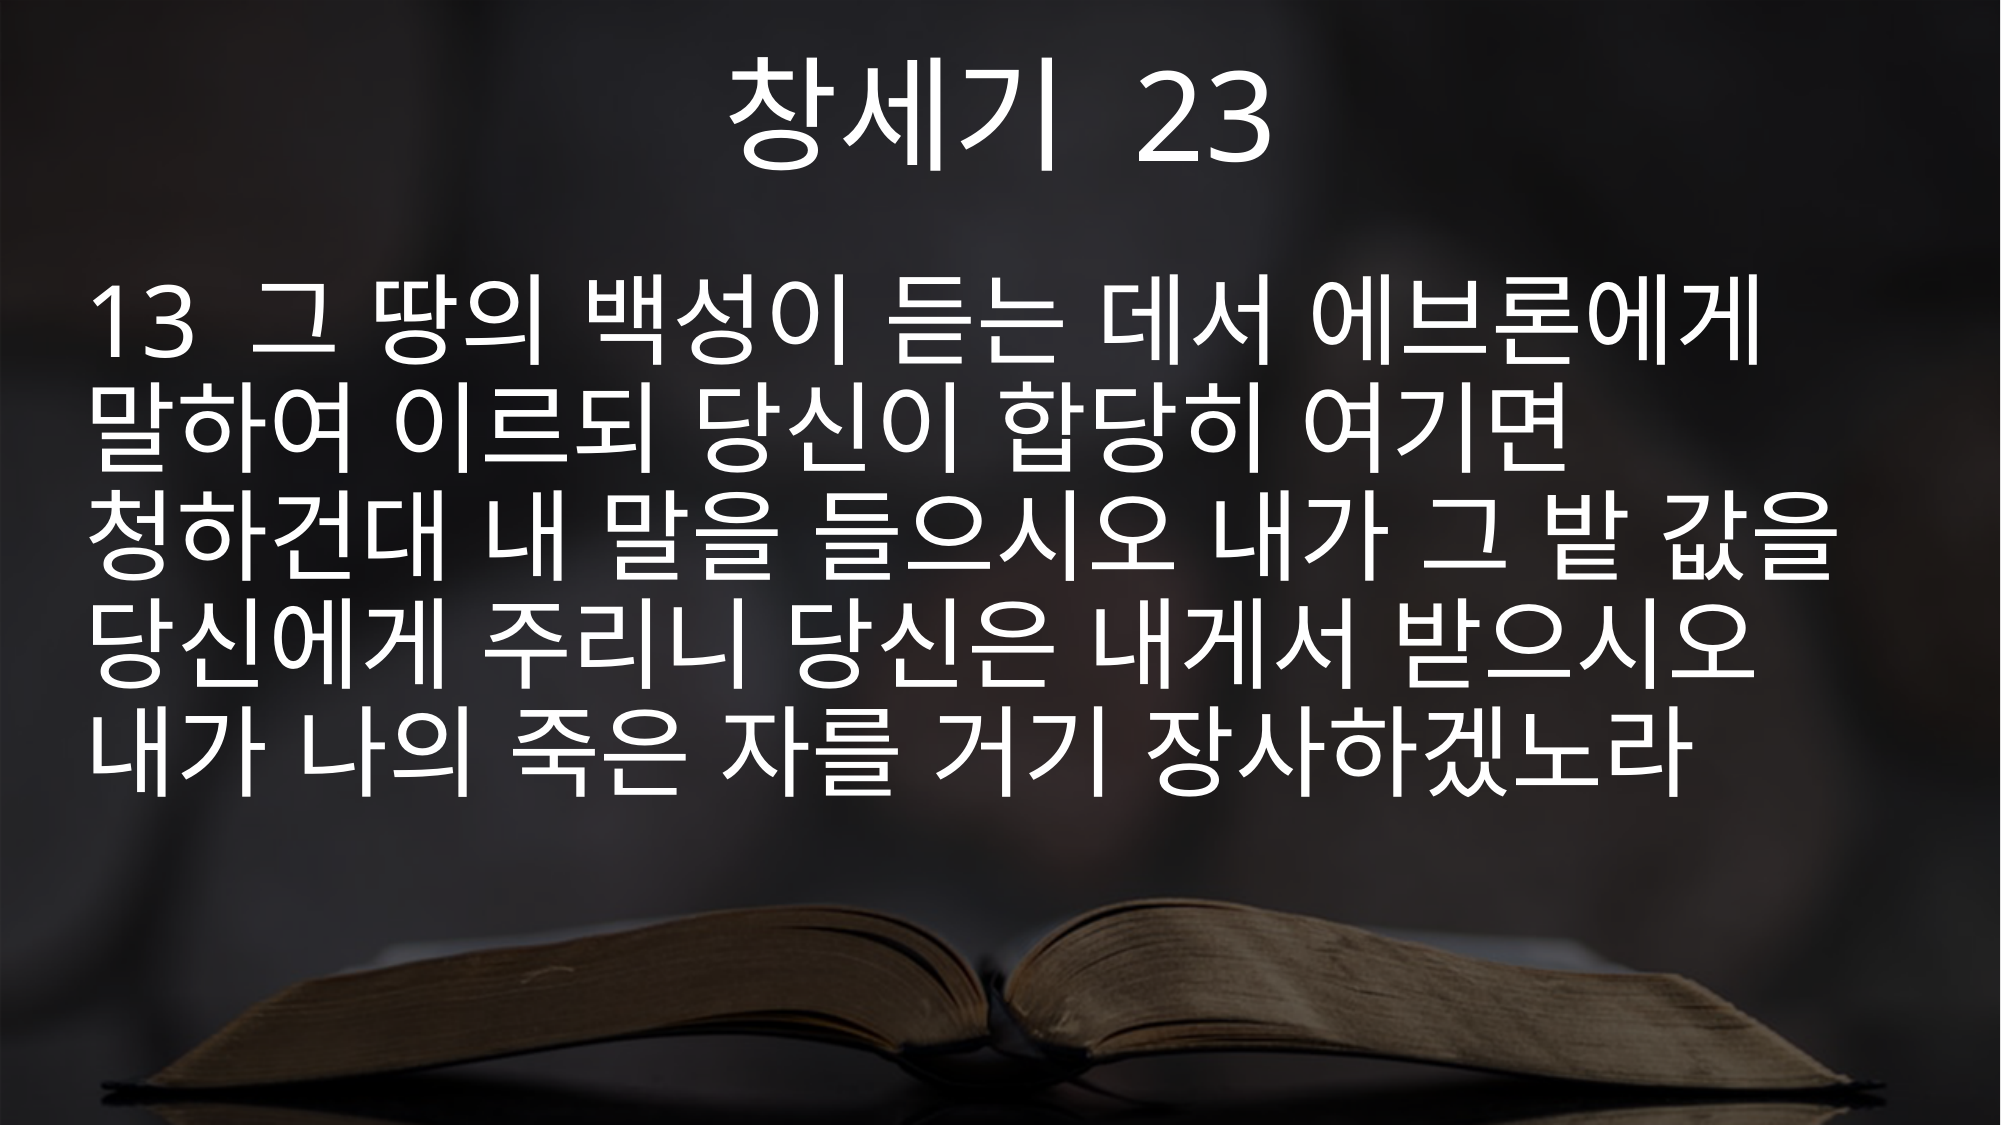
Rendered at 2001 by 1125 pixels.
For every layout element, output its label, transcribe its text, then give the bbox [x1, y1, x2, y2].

footer 창세기 23 [0, 32, 2000, 192]
list 13 그 땅의 백성이 듣는 데서 에브론에게 말하여 이르되 당신이 합당히 여기면 청하건대 내 말을 들으시오 내가 그 밭 값을 당신에게 주리니 당신은 내게서 받으시오 내가 나의 죽은 자를 거기 장사하겠노라 [69, 263, 1953, 423]
picture [0, 0, 2001, 1125]
